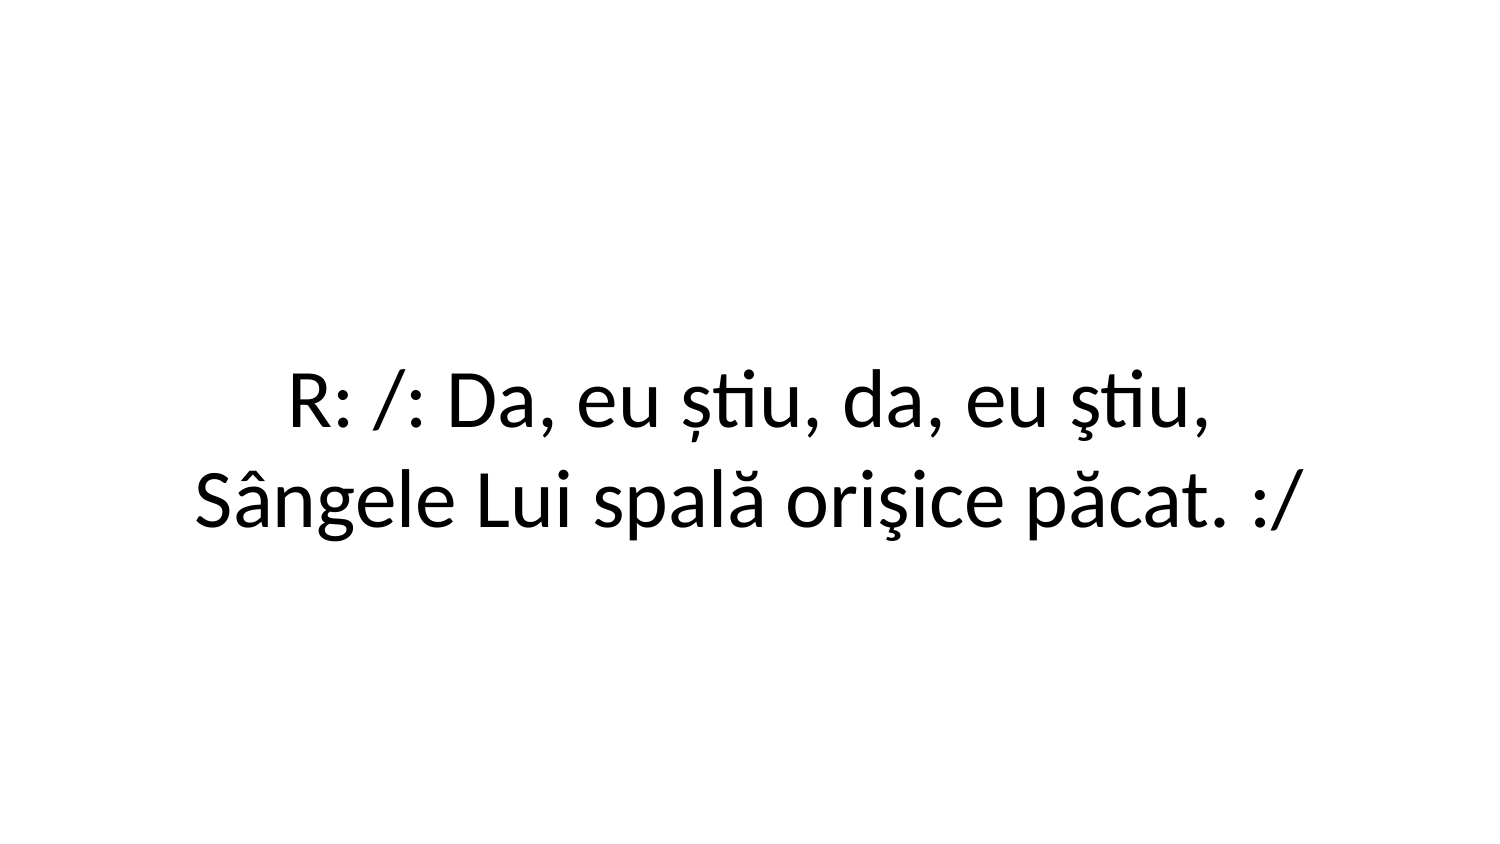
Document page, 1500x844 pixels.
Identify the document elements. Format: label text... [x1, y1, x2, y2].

text_box R: /: Da, eu știu, da, eu ştiu, Sângele Lui spală orişice păcat. :/ [179, 292, 1320, 552]
